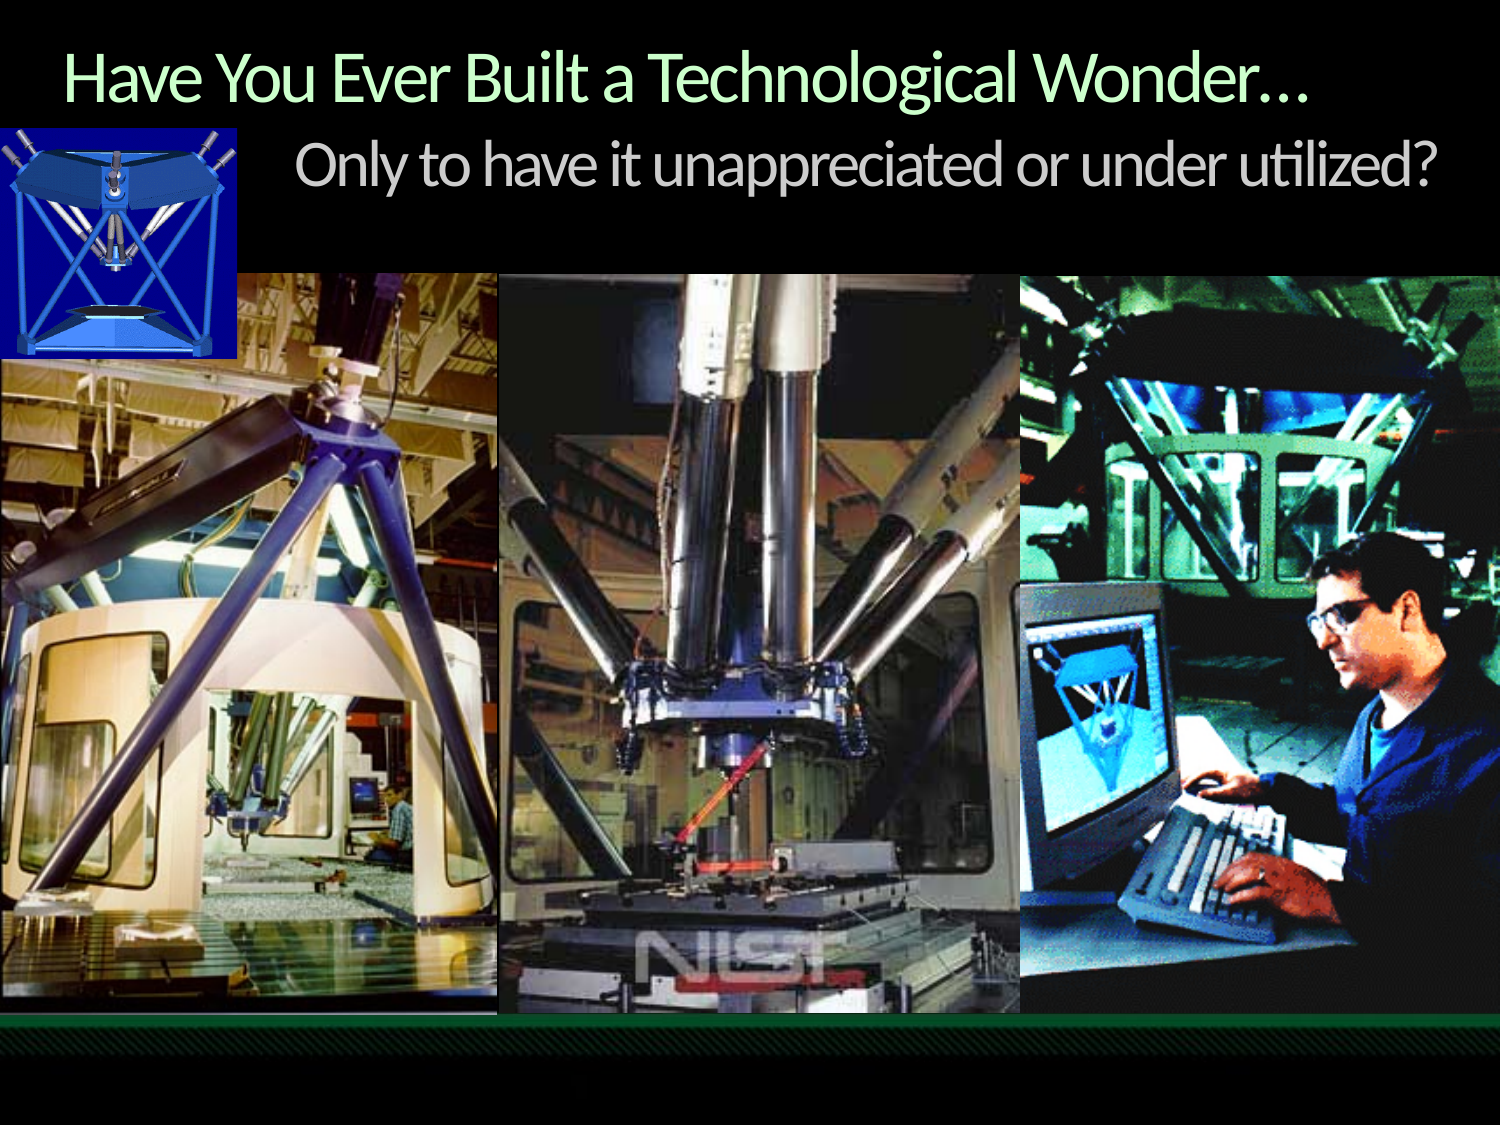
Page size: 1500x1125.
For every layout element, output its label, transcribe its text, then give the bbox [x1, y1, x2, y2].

picture [0, 0, 1500, 1125]
text_box Only to have it unappreciated or under utilized? [238, 128, 1443, 201]
title Have You Ever Built a Technological Wonder… [62, 37, 1438, 120]
